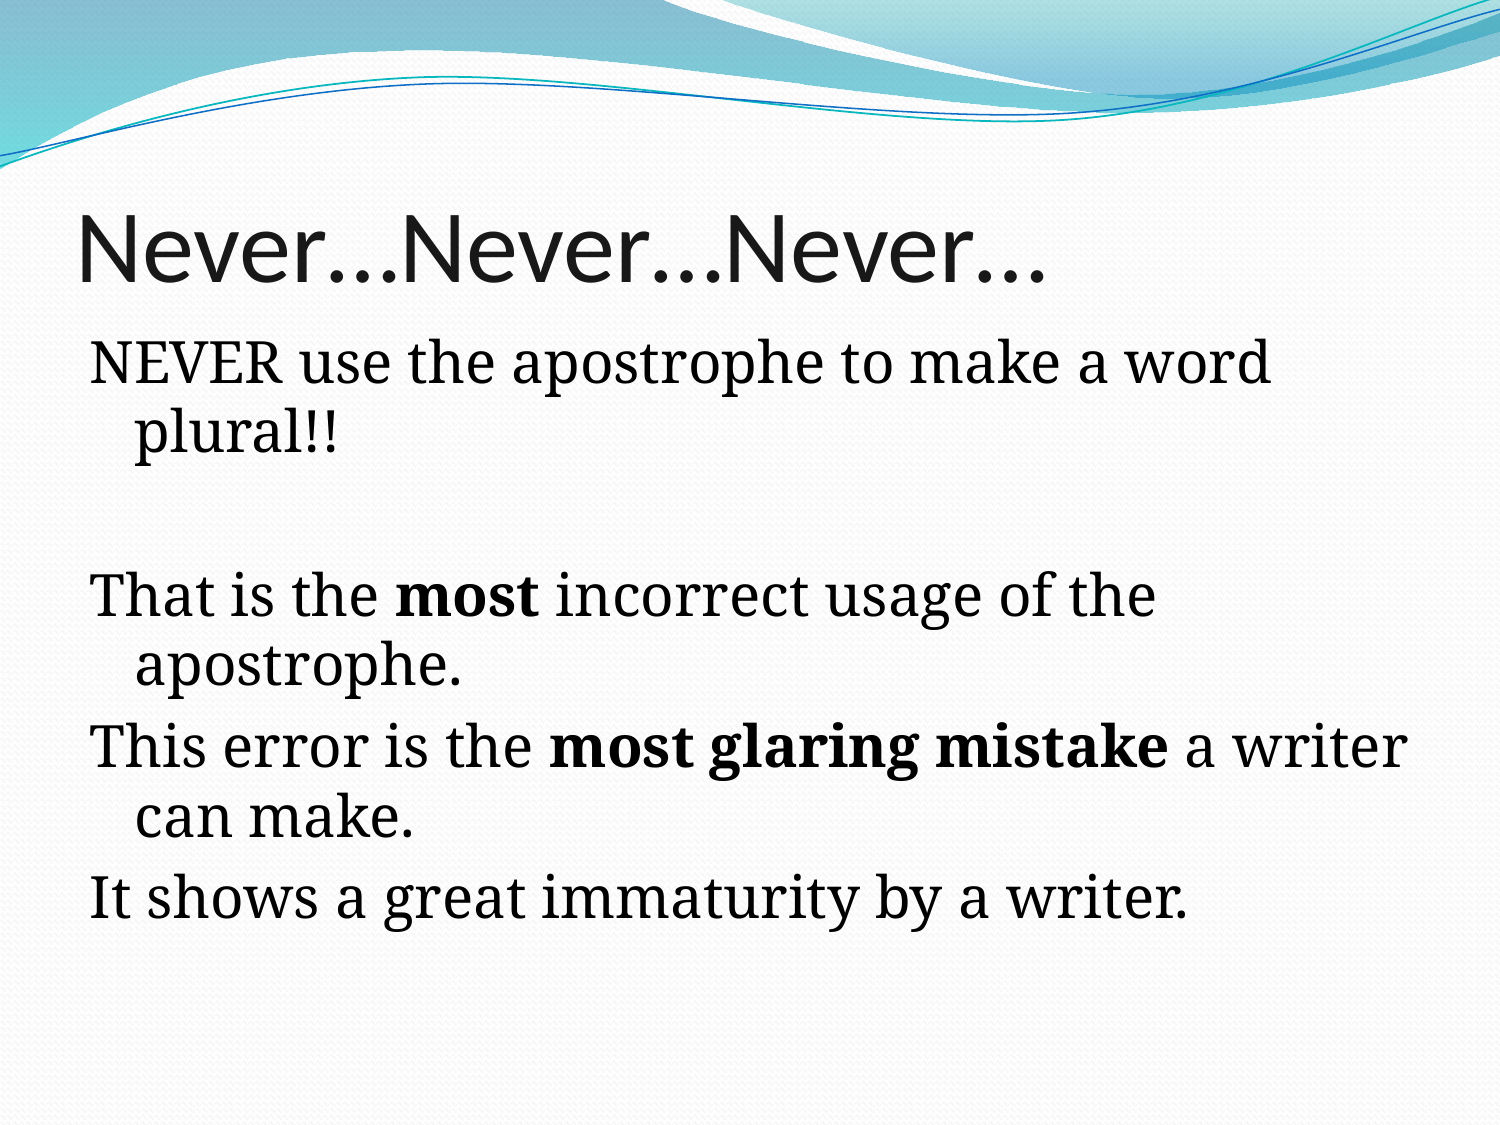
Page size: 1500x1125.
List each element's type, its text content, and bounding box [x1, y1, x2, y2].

list NEVER use the apostrophe to make a word plural!! That is the most incorrect usage of the apostrophe. This error is the most glaring mistake a writer can make. It shows a great immaturity by a writer. [75, 317, 1425, 1038]
title Never…Never…Never… [75, 115, 1425, 303]
